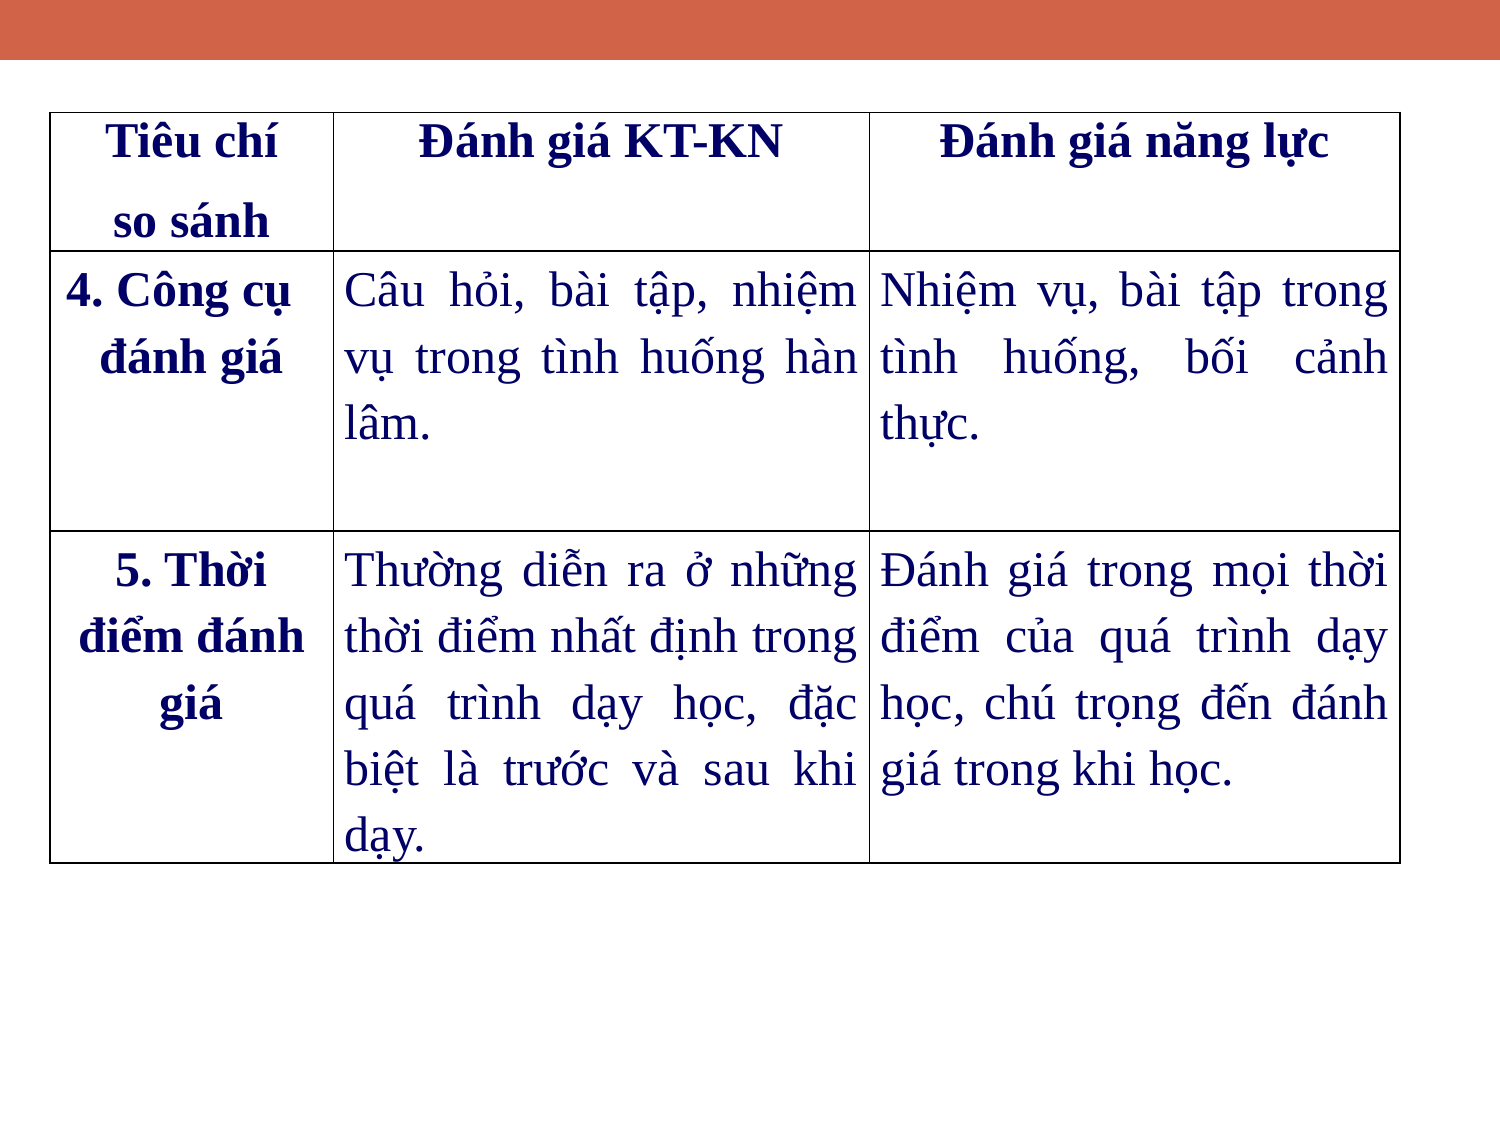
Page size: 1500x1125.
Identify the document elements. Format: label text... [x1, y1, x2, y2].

table_cell Câu hỏi, bài tập, nhiệm vụ trong tình huống hàn lâm. [334, 252, 869, 530]
table_cell Đánh giá trong mọi thời điểm của quá trình dạy học, chú trọng đến đánh giá trong khi học. [870, 532, 1399, 862]
table_header Đánh giá năng lực [870, 113, 1399, 250]
table_header Đánh giá KT-KN [334, 113, 869, 250]
table_cell 4. Công cụ đánh giá [51, 252, 333, 530]
table_header Tiêu chí so sánh [51, 113, 333, 250]
table_cell Thường diễn ra ở những thời điểm nhất định trong quá trình dạy học, đặc biệt là trước và sau khi dạy. [334, 532, 869, 862]
table_cell 5. Thời điểm đánh giá [51, 532, 333, 862]
table_cell Nhiệm vụ, bài tập trong tình huống, bối cảnh thực. [870, 252, 1399, 530]
